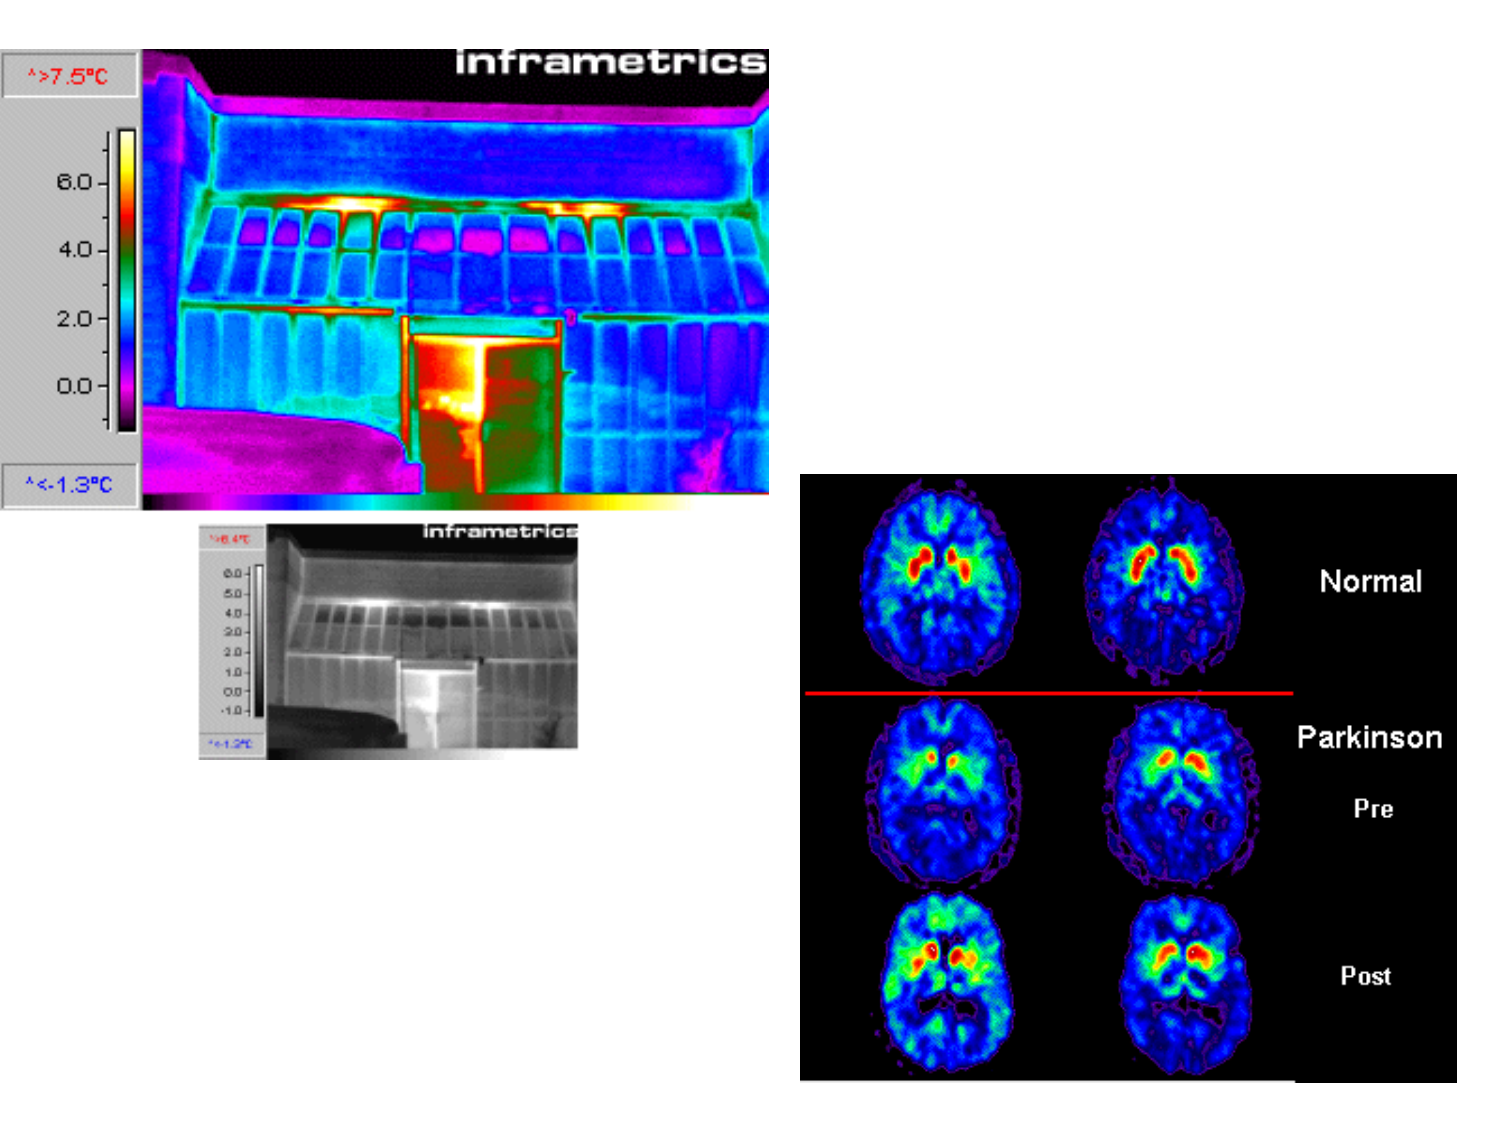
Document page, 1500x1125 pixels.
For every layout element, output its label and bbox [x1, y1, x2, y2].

picture [0, 49, 769, 760]
picture [731, 316, 769, 322]
picture [799, 474, 1457, 1083]
